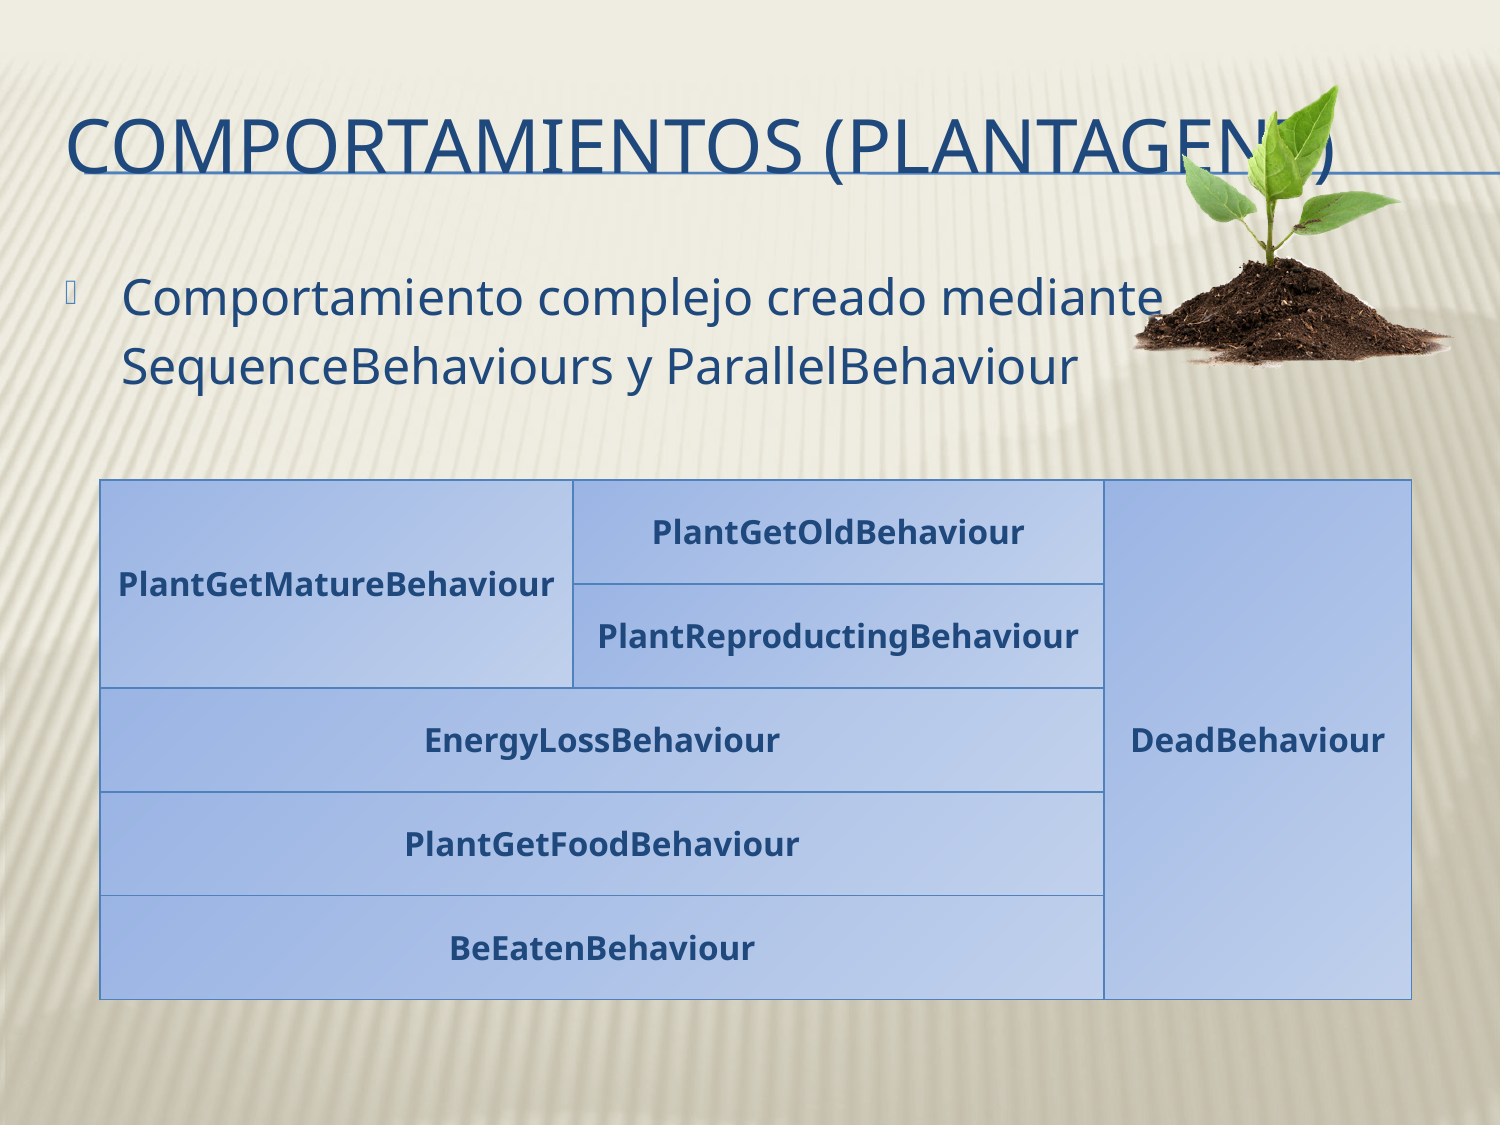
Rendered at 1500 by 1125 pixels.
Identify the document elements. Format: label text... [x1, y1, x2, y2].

title Comportamientos (PlantAgent) [50, 75, 1071, 213]
table_header DeadBehaviour [1105, 481, 1411, 999]
title Comportamientos (PlantAgent) [1468, 75, 1475, 213]
table_header PlantGetMatureBehaviour [101, 481, 572, 687]
table_cell BeEatenBehaviour [101, 896, 1103, 999]
table_cell PlantGetFoodBehaviour [101, 793, 1103, 895]
table_cell PlantReproductingBehaviour [574, 585, 1103, 687]
table_header PlantGetOldBehaviour [574, 481, 1103, 583]
picture [1080, 66, 1461, 389]
table_cell EnergyLossBehaviour [101, 689, 1103, 791]
list Comportamiento complejo creado mediante SequenceBehaviours y ParallelBehaviour [50, 254, 1475, 457]
